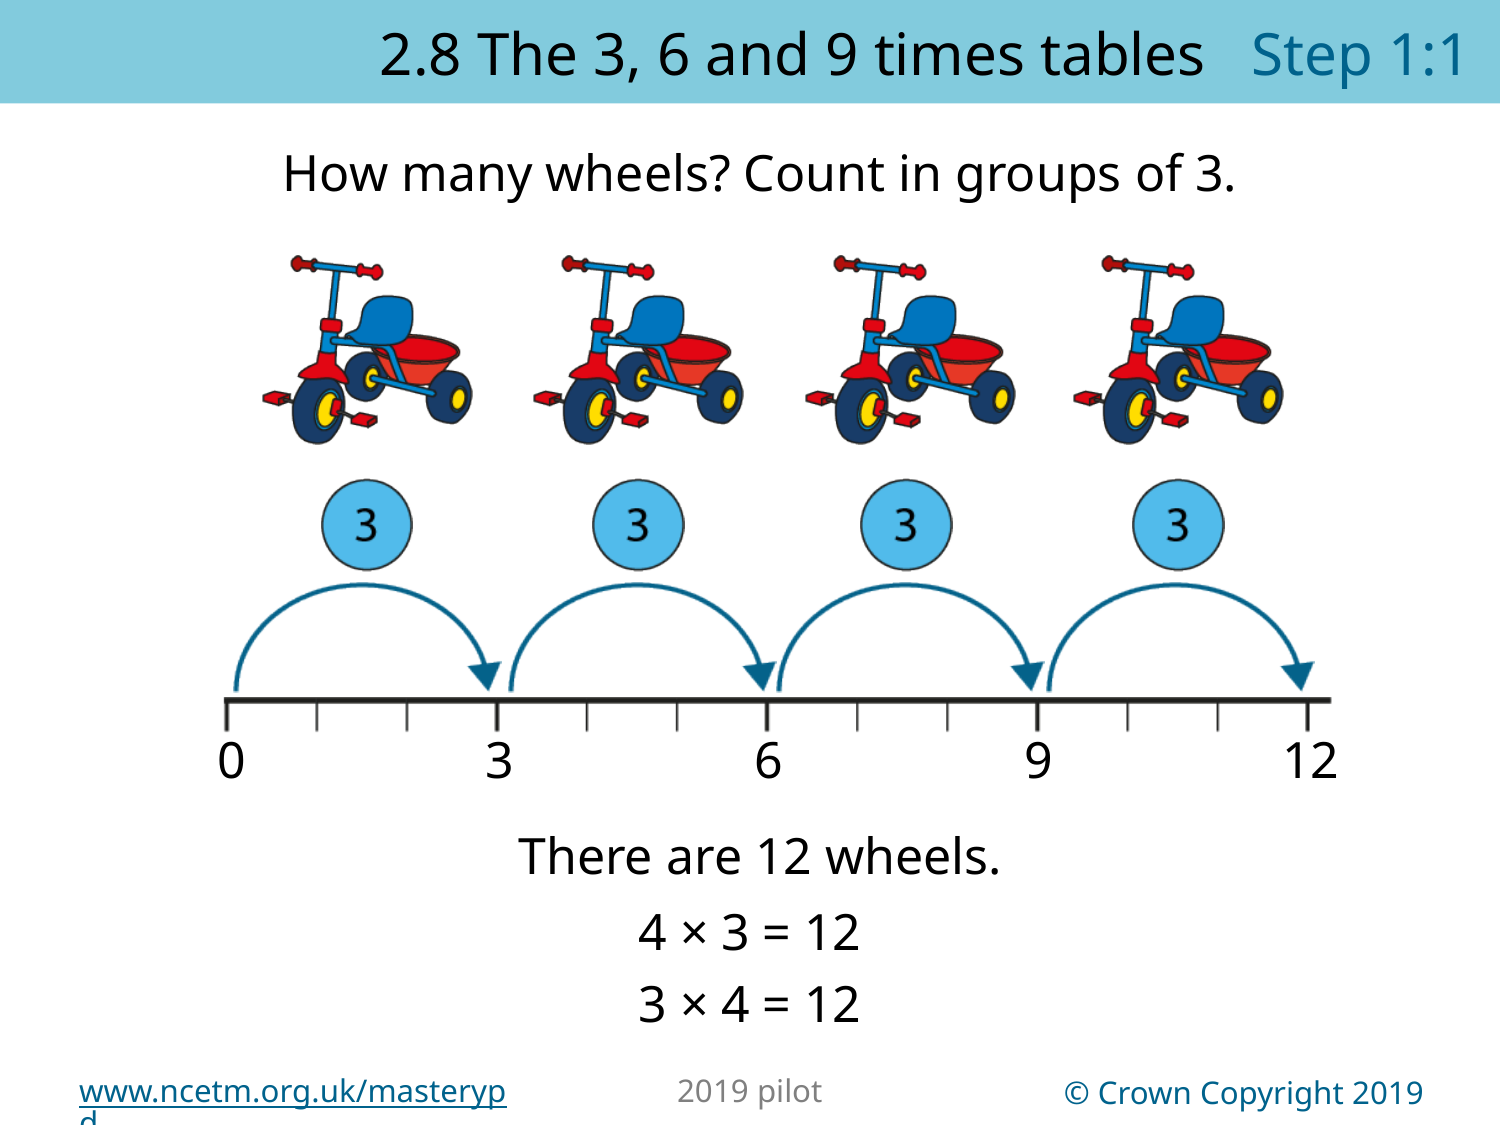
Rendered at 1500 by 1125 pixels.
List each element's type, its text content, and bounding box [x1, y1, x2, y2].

picture [508, 582, 1316, 693]
picture [261, 255, 473, 445]
picture [805, 255, 1016, 445]
picture [232, 582, 502, 693]
picture [533, 255, 744, 445]
text_box How many wheels? Count in groups of 3. [268, 134, 1253, 209]
picture [860, 478, 953, 572]
text_box 3 [470, 750, 529, 796]
text_box 0 [202, 720, 261, 796]
picture [1073, 255, 1284, 445]
text_box 6 [739, 750, 798, 796]
text_box 9 [1009, 750, 1068, 796]
picture [321, 478, 414, 572]
text_box 3 × 4 = 12 [623, 964, 877, 1040]
list 2.8 The 3, 6 and 9 times tables Step 1:1 [0, 0, 1500, 104]
picture [1132, 478, 1225, 572]
picture [216, 697, 1337, 742]
picture [592, 478, 685, 572]
text_box 12 [1267, 720, 1354, 796]
text_box There are 12 wheels. [503, 817, 1018, 893]
text_box 4 × 3 = 12 [623, 893, 877, 964]
